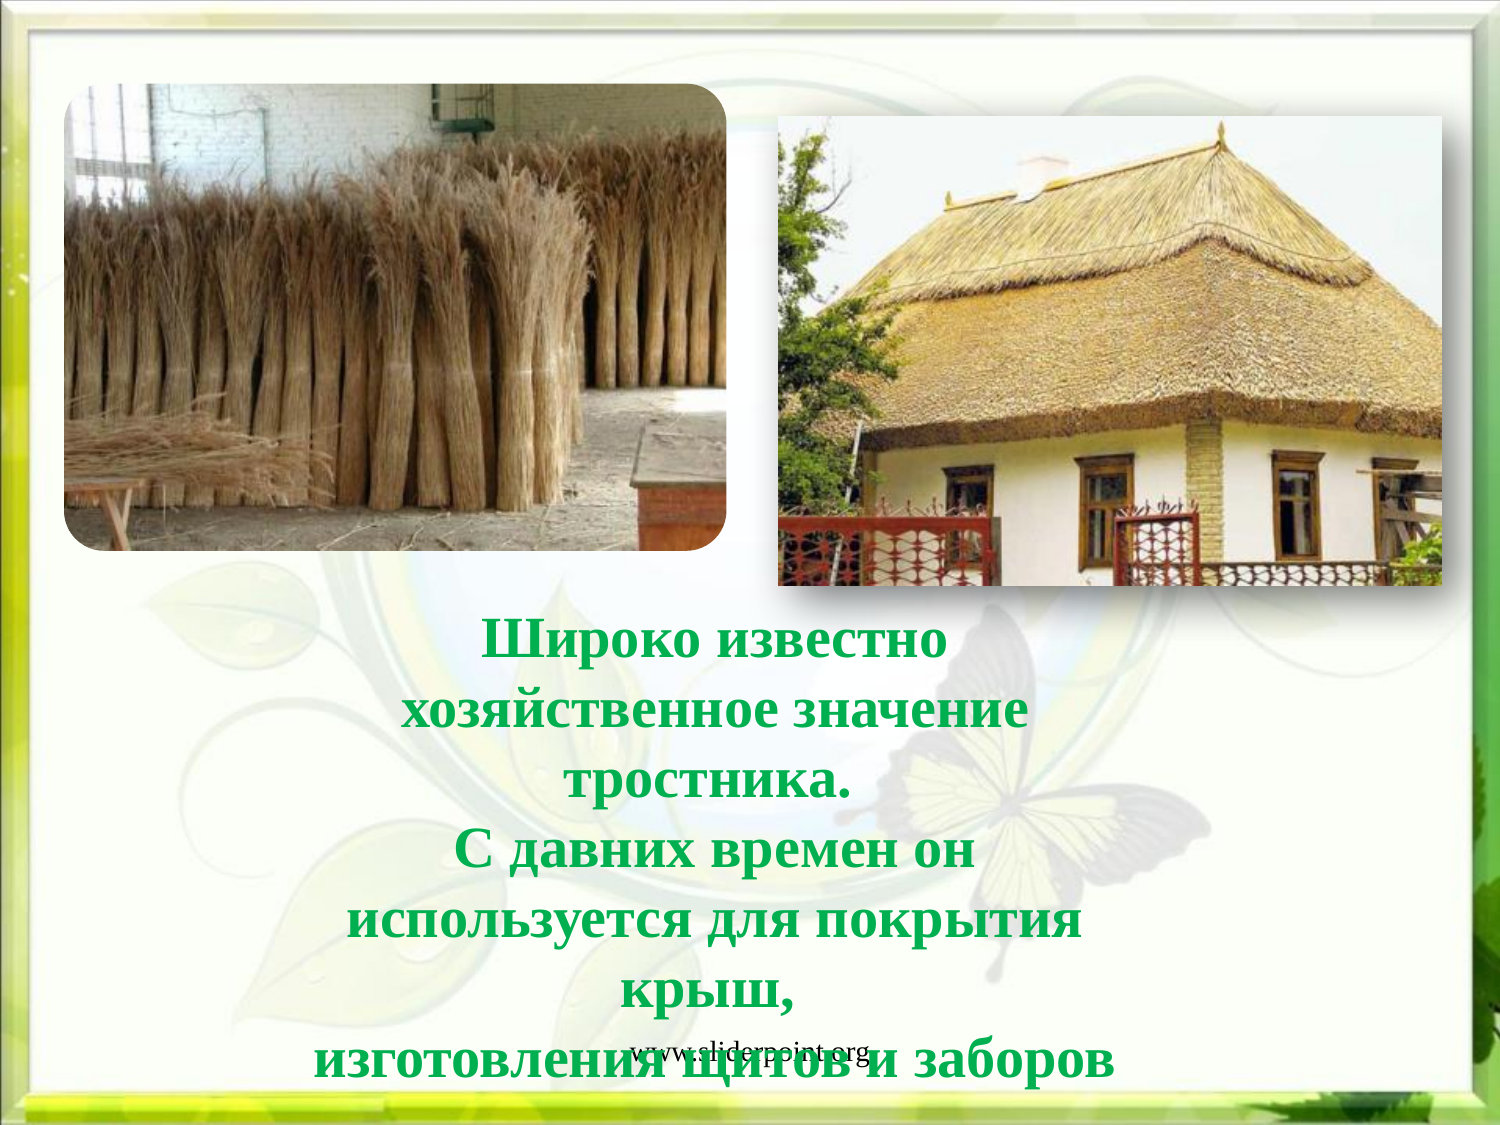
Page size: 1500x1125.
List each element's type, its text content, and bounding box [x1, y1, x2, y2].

title Широко известно хозяйственное значение тростника. С давних времен он используется для покрытия крыш, изготовления щитов и заборов [292, 644, 1137, 1044]
picture [0, 0, 1500, 1125]
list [63, 83, 727, 552]
footer www.sliderpoint.org [512, 1024, 988, 1103]
